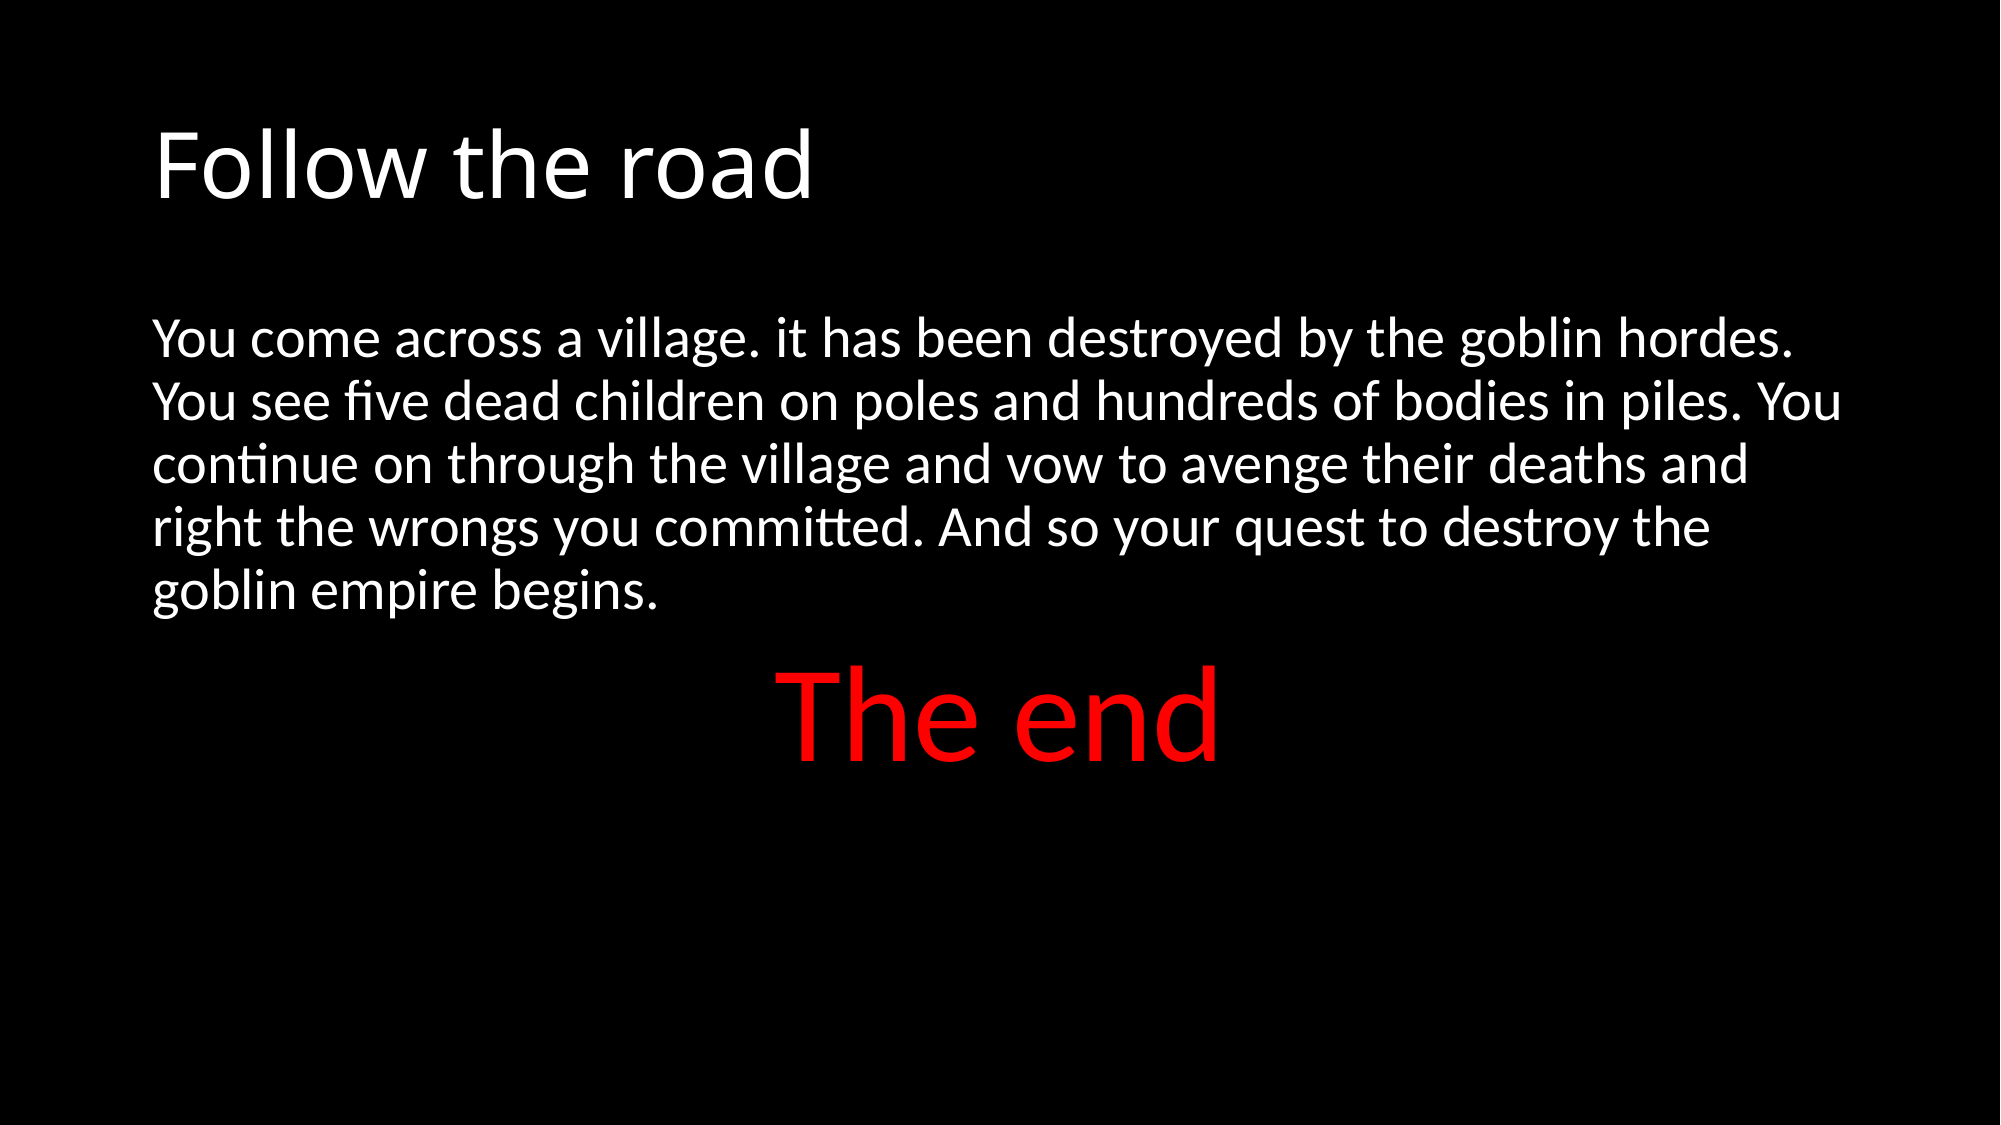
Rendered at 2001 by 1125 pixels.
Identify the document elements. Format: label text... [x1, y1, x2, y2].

list You come across a village. it has been destroyed by the goblin hordes. You see five dead children on poles and hundreds of bodies in piles. You continue on through the village and vow to avenge their deaths and right the wrongs you committed. And so your quest to destroy the goblin empire begins. The end [137, 299, 1863, 1014]
title Follow the road [137, 59, 1863, 278]
